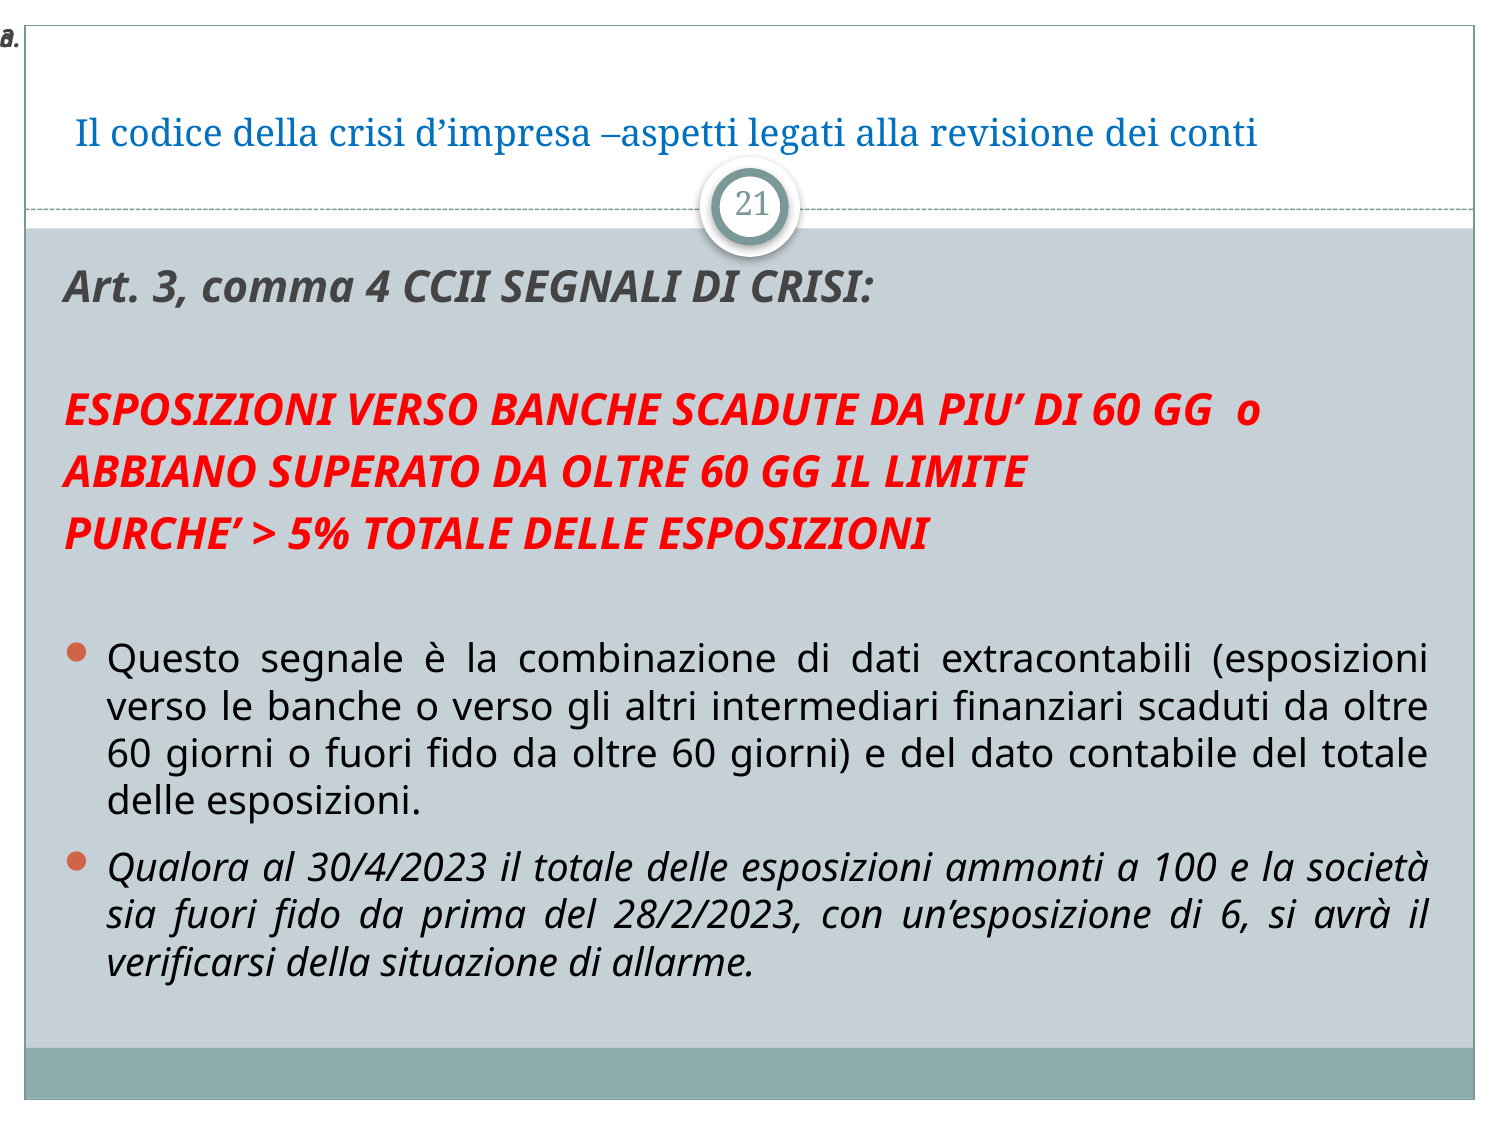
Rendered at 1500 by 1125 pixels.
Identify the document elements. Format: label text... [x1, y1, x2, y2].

text_box 3. [15, 22, 28, 53]
list Art. 3, comma 4 CCII SEGNALI DI CRISI: ESPOSIZIONI VERSO BANCHE SCADUTE DA PIU’ DI 60 GG o ABBIANO SUPERATO DA OLTRE 60 GG IL LIMITE PURCHE’ > 5% TOTALE DELLE ESPOSIZIONI Questo segnale è la combinazione di dati extracontabili (esposizioni verso le banche o verso gli altri intermediari finanziari scaduti da oltre 60 giorni o fuori fido da oltre 60 giorni) e del dato contabile del totale delle esposizioni. Qualora al 30/4/2023 il totale delle esposizioni ammonti a 100 e la società sia fuori fido da prima del 28/2/2023, con un’esposizione di 6, si avrà il verificarsi della situazione di allarme. [49, 250, 1445, 1001]
text_box a [0, 22, 15, 53]
title Il codice della crisi d’impresa –aspetti legati alla revisione dei conti [49, 37, 1450, 162]
slide_number 21 [715, 168, 791, 241]
